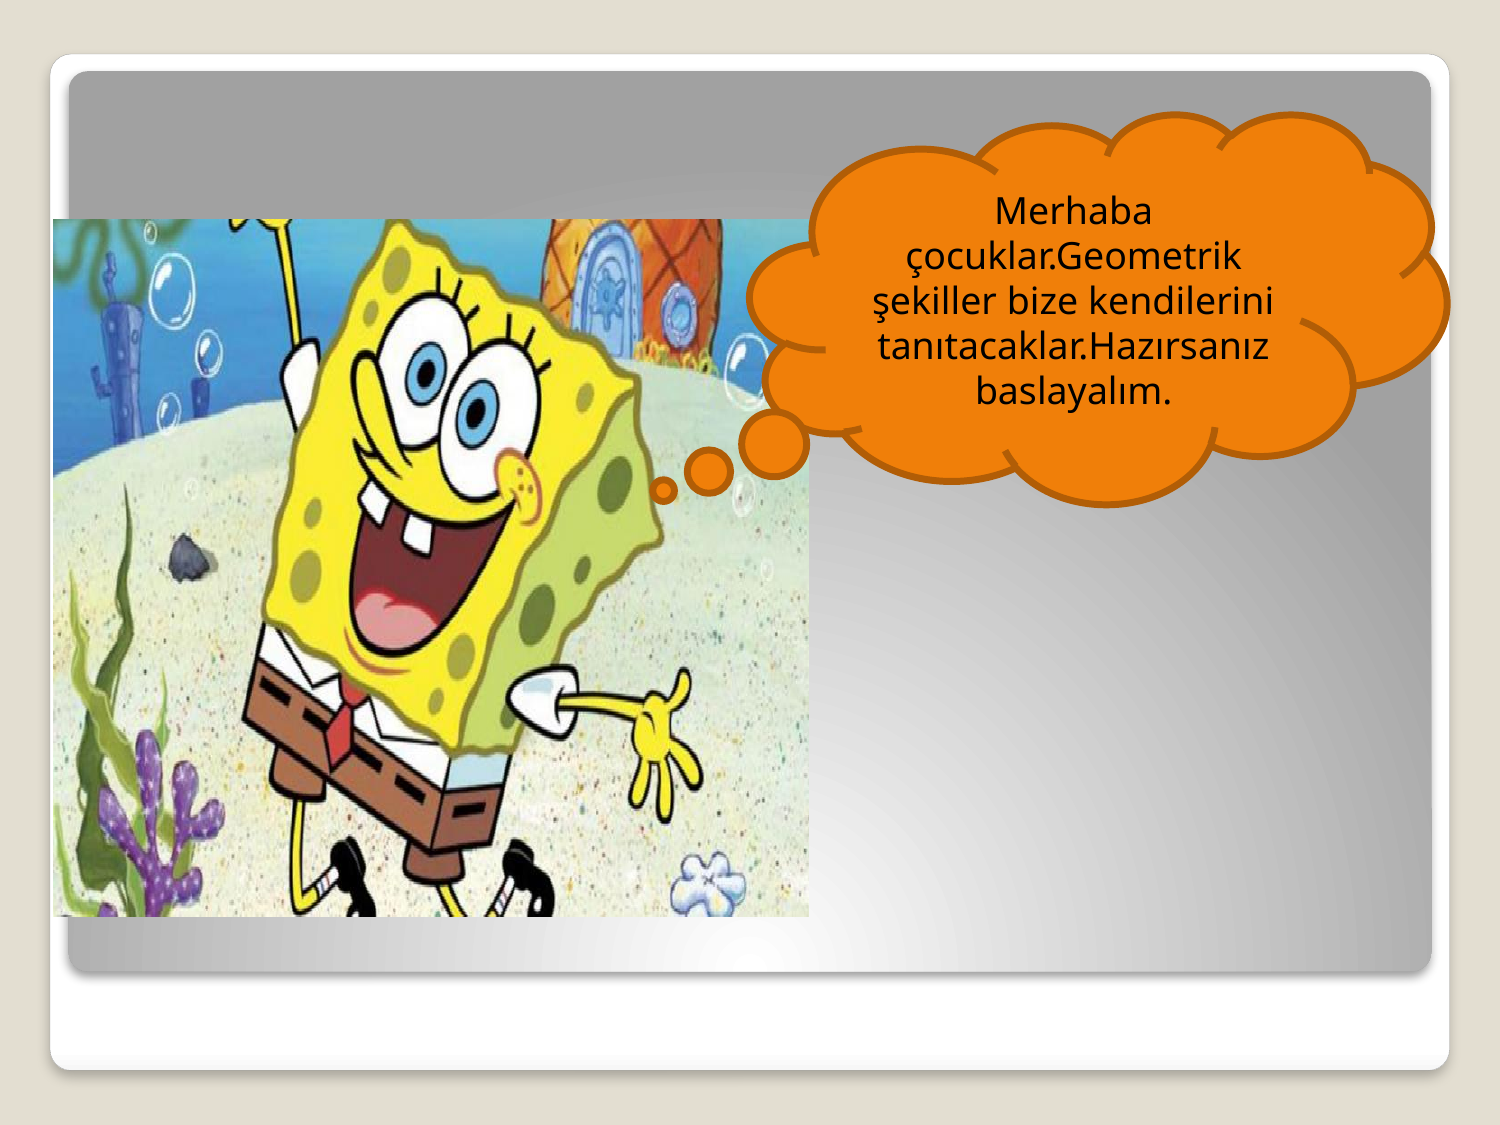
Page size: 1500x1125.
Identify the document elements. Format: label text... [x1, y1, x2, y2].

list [52, 219, 810, 918]
text_box Merhaba çocuklar.Geometrik şekiller bize kendilerini tanıtacaklar.Hazırsanız baslayalım. [809, 111, 1451, 509]
